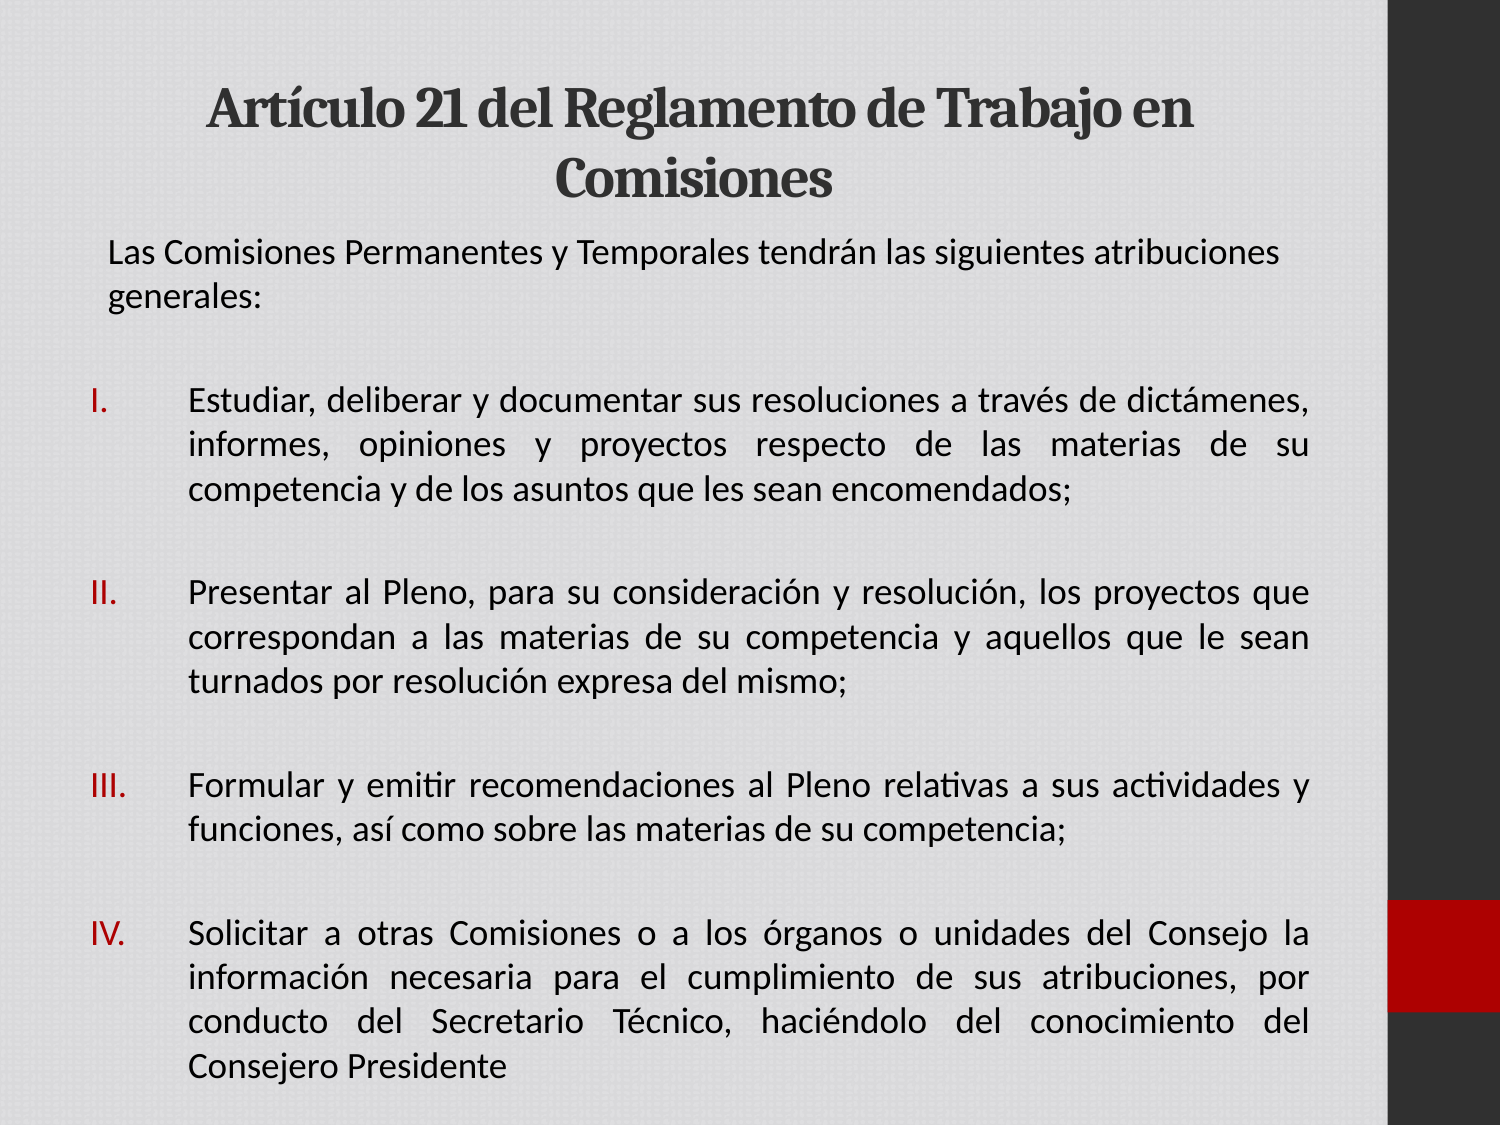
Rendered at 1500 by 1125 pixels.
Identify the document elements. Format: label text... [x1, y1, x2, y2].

title Artículo 21 del Reglamento de Trabajo en Comisiones [75, 45, 1325, 219]
list Las Comisiones Permanentes y Temporales tendrán las siguientes atribuciones generales: Estudiar, deliberar y documentar sus resoluciones a través de dictámenes, informes, opiniones y proyectos respecto de las materias de su competencia y de los asuntos que les sean encomendados; Presentar al Pleno, para su consideración y resolución, los proyectos que correspondan a las materias de su competencia y aquellos que le sean turnados por resolución expresa del mismo; Formular y emitir recomendaciones al Pleno relativas a sus actividades y funciones, así como sobre las materias de su competencia; Solicitar a otras Comisiones o a los órganos o unidades del Consejo la información necesaria para el cumplimiento de sus atribuciones, por conducto del Secretario Técnico, haciéndolo del conocimiento del Consejero Presidente [75, 219, 1325, 1094]
